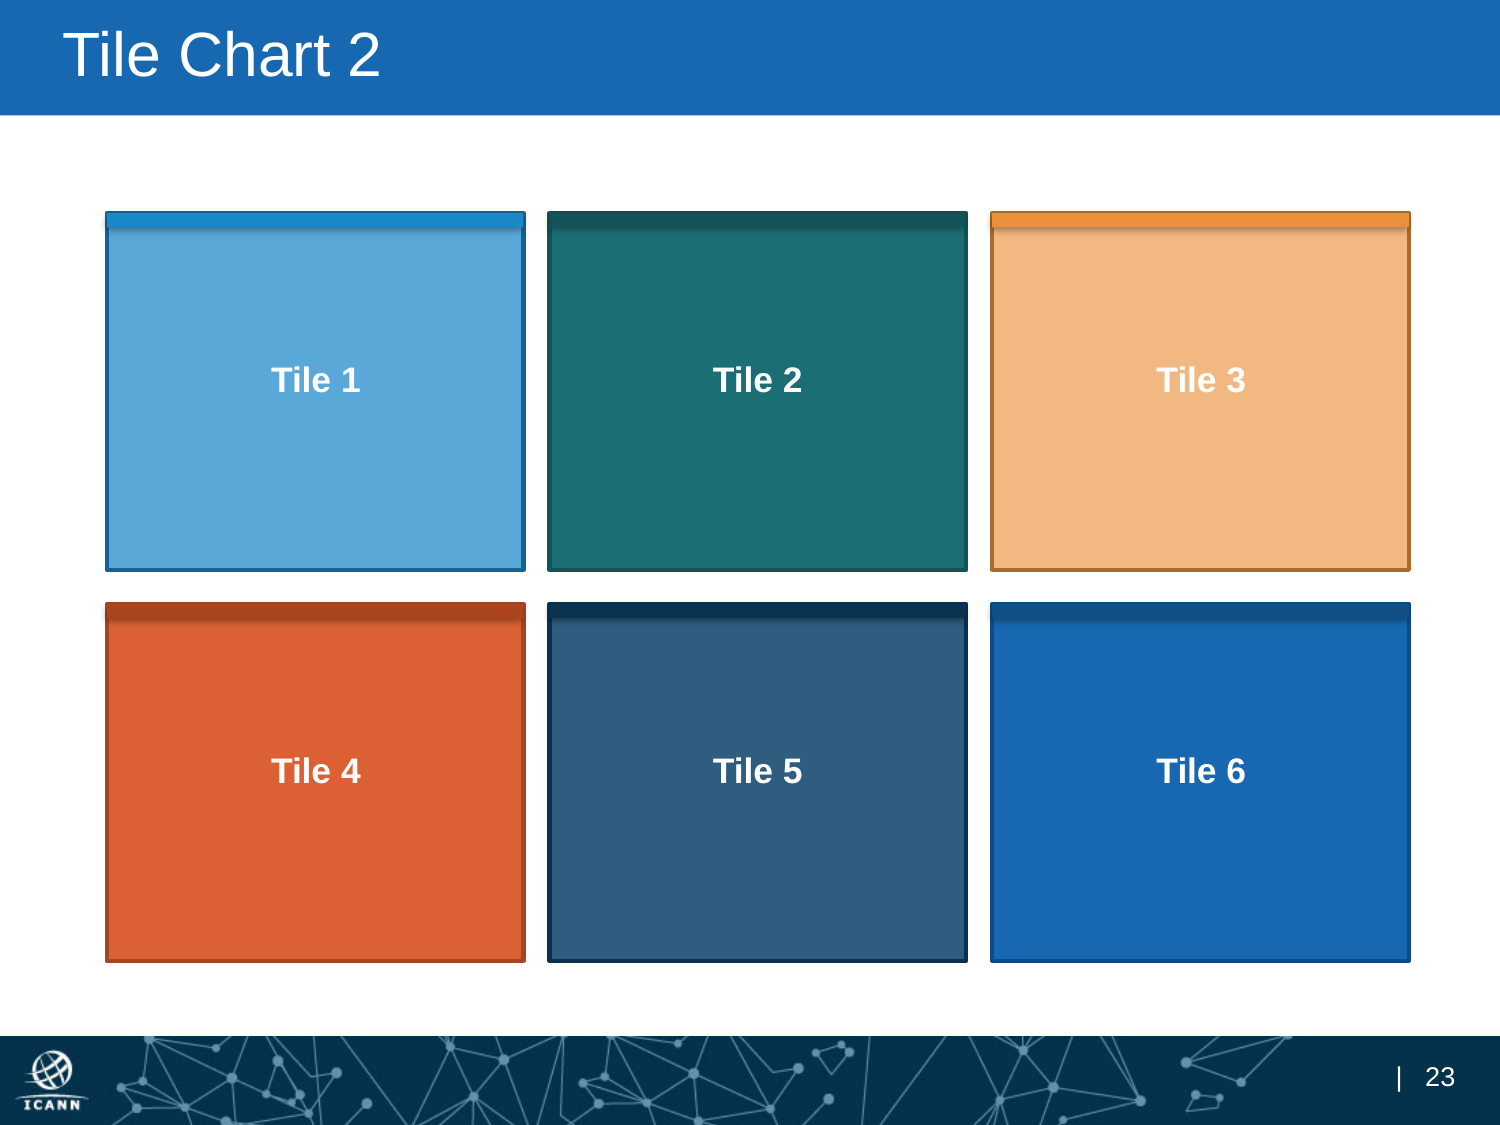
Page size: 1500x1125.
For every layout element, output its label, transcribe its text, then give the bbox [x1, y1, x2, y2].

text_box Tile 1 [145, 350, 487, 408]
text_box [549, 212, 967, 228]
text_box [549, 603, 967, 619]
text_box [105, 624, 526, 963]
text_box [547, 624, 968, 963]
text_box [990, 625, 1411, 963]
text_box [990, 234, 1411, 572]
picture [0, 1036, 1500, 1125]
text_box [106, 212, 524, 228]
text_box Tile 5 [587, 741, 929, 799]
text_box [547, 233, 968, 572]
text_box Tile 3 [1030, 350, 1372, 408]
text_box Tile 2 [587, 350, 929, 408]
text_box Tile 6 [1030, 741, 1372, 799]
text_box [991, 603, 1410, 619]
text_box [991, 212, 1410, 228]
title Tile Chart 2 [0, 0, 1500, 116]
text_box Tile 4 [145, 741, 487, 799]
text_box [105, 233, 526, 572]
text_box [106, 603, 524, 619]
